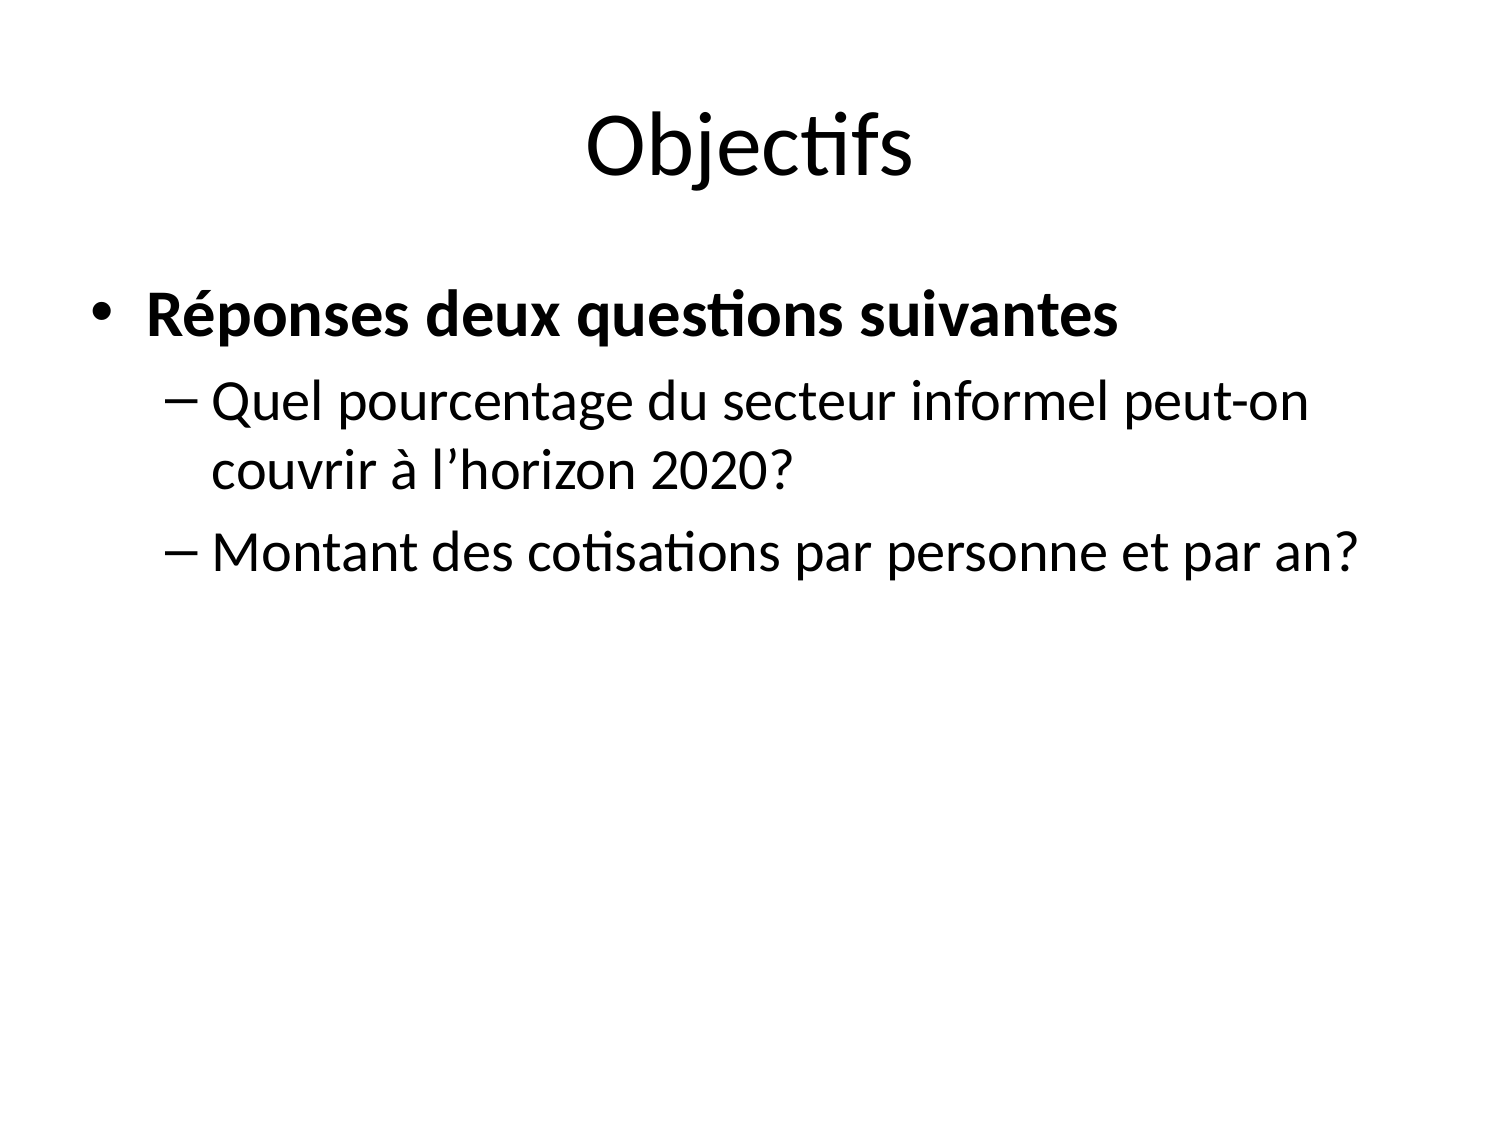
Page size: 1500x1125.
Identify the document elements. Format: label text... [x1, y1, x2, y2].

list Réponses deux questions suivantes Quel pourcentage du secteur informel peut-on couvrir à l’horizon 2020? Montant des cotisations par personne et par an? [75, 262, 1425, 1005]
title Objectifs [75, 45, 1425, 233]
